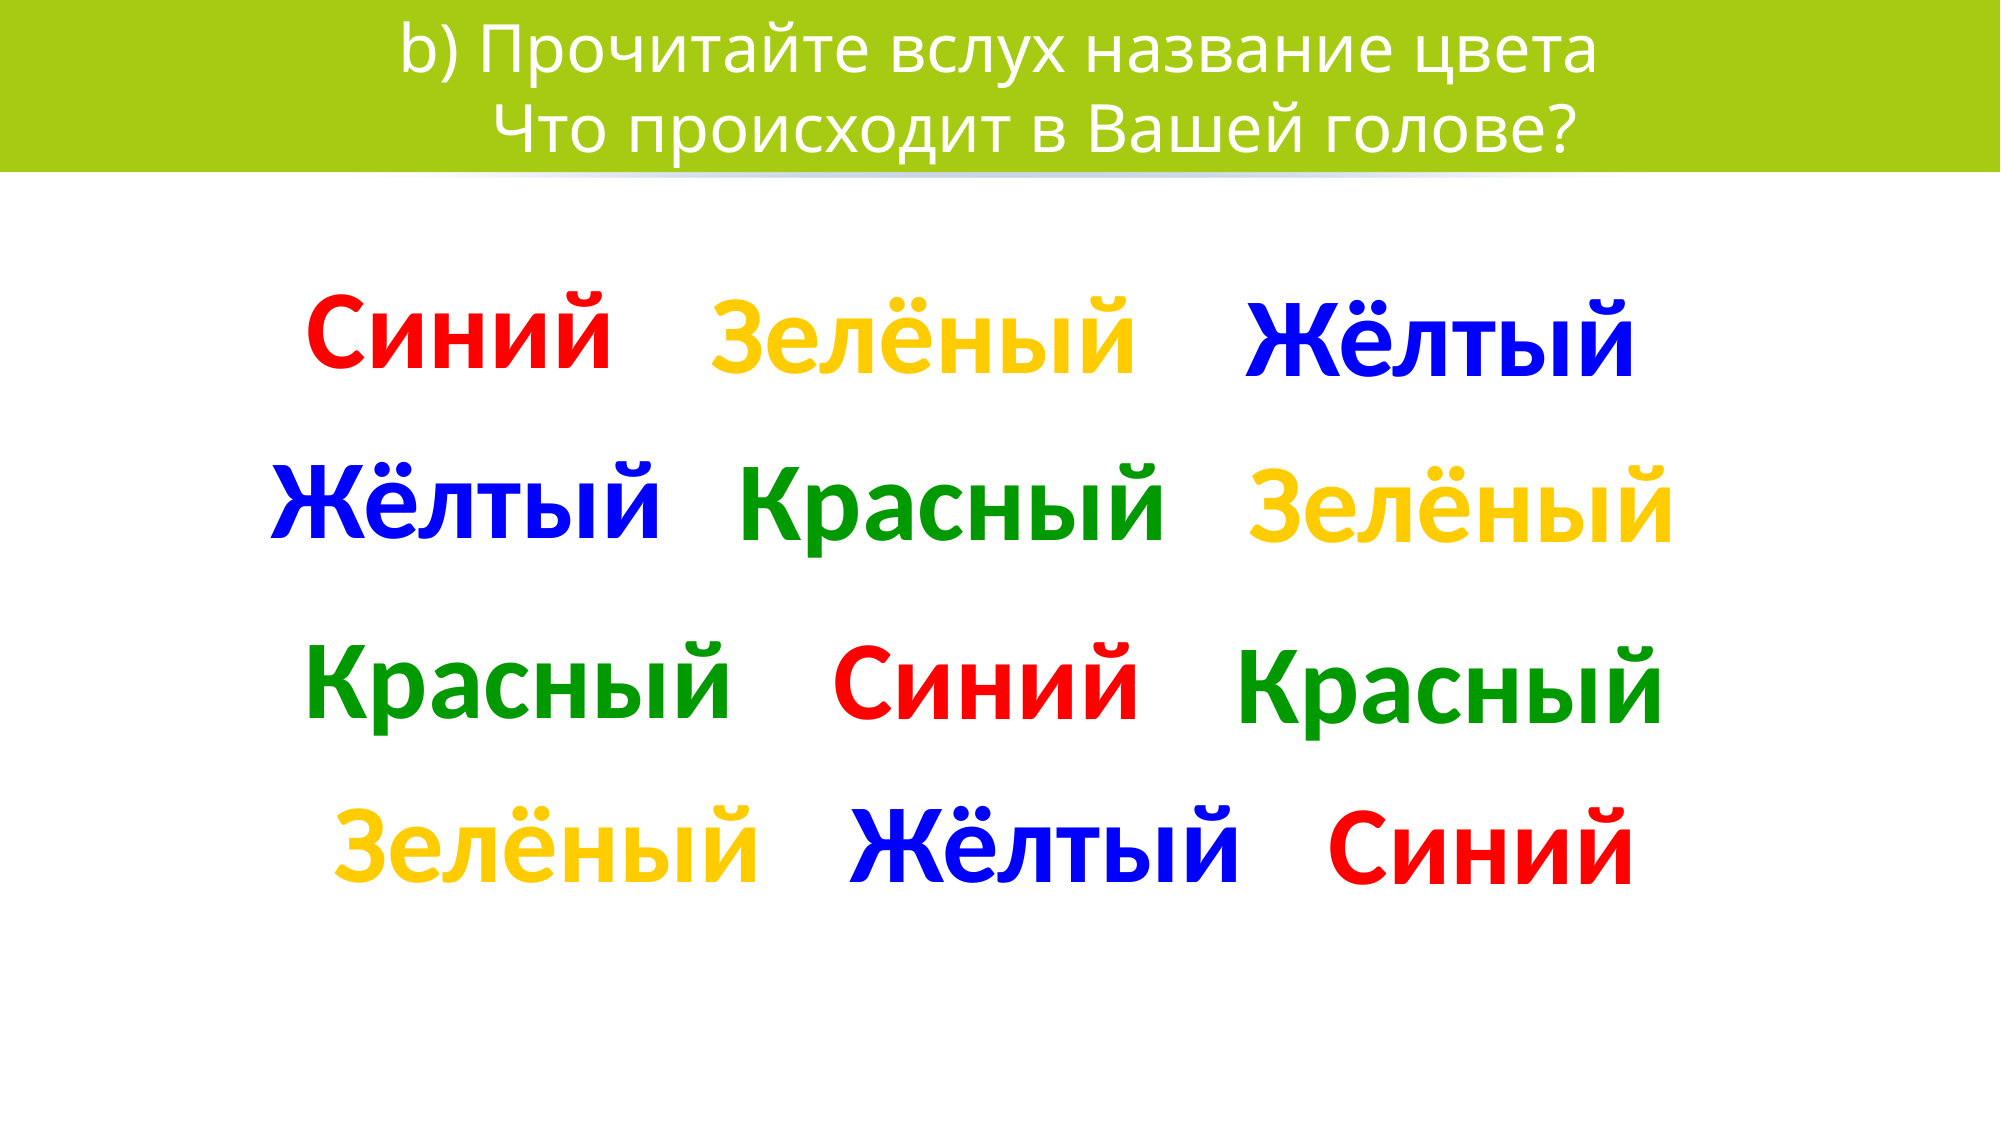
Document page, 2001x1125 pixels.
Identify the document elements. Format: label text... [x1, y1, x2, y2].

text_box b) Прочитайте вслух название цвета Что происходит в Вашей голове? [0, 0, 2000, 173]
text_box Жёлтый [1231, 256, 1654, 406]
text_box Синий [818, 599, 1214, 762]
text_box Жёлтый [835, 762, 1258, 913]
picture [300, 99, 1704, 178]
text_box Зелёный [319, 762, 835, 913]
text_box Синий [1313, 764, 1704, 915]
text_box Синий [291, 248, 704, 399]
text_box Зелёный [695, 254, 1241, 420]
text_box Зелёный [1234, 422, 1826, 573]
text_box Красный [289, 598, 828, 749]
text_box Жёлтый [257, 418, 746, 569]
text_box Красный [723, 420, 1354, 571]
text_box Красный [1221, 604, 1681, 754]
